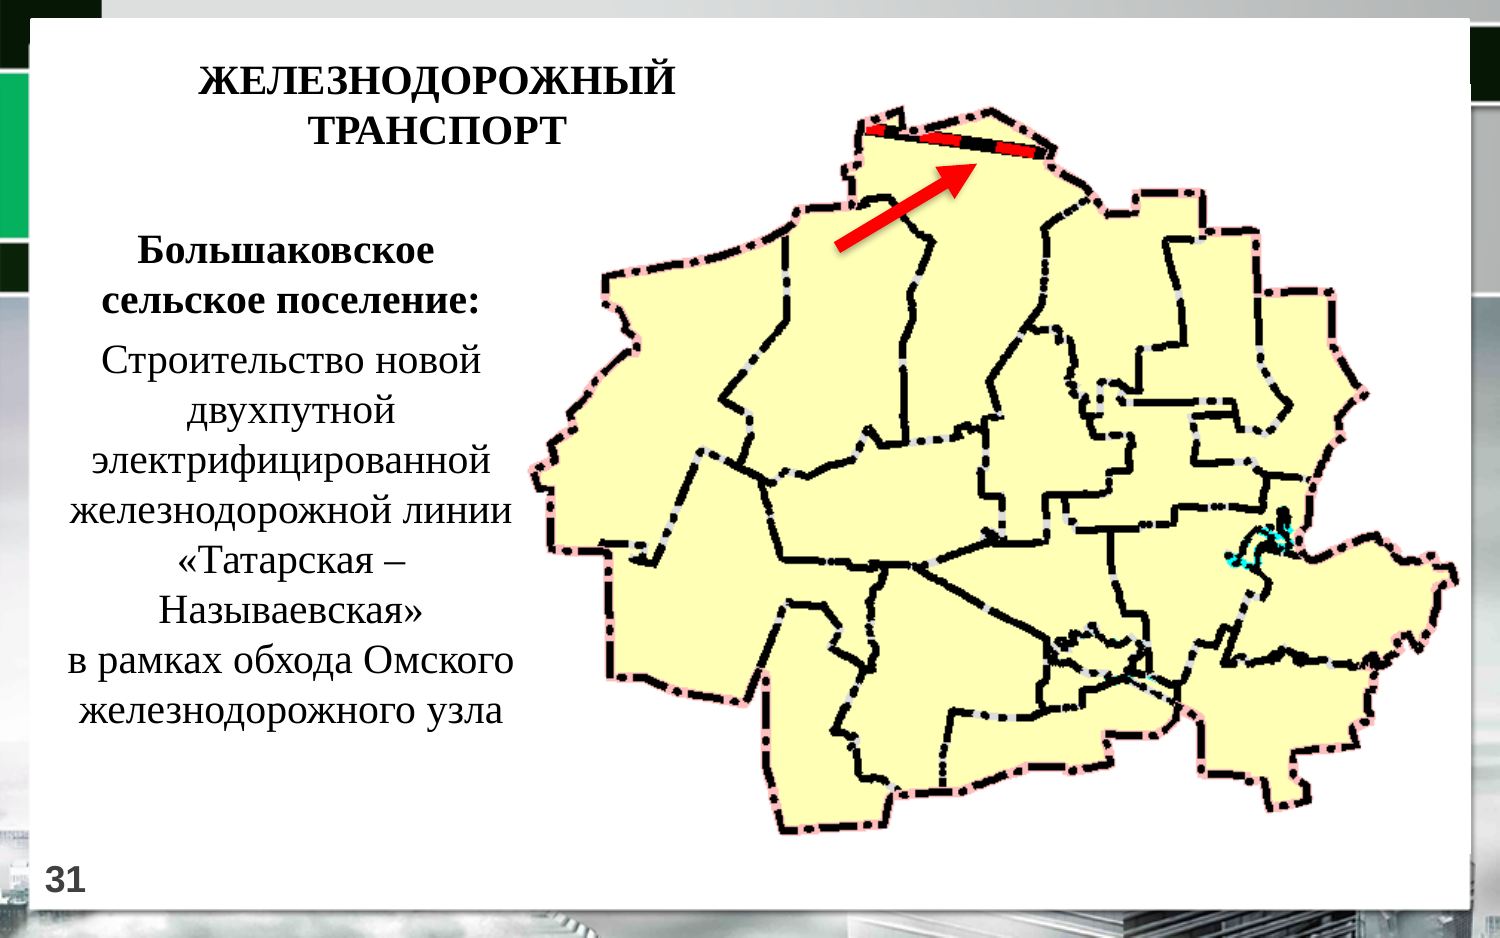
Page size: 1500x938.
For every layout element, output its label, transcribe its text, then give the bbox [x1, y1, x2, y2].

text_box Большаковское сельское поселение: Строительство новой двухпутной электрифицированной железнодорожной линии «Татарская – Называевская» в рамках обхода Омского железнодорожного узла [37, 214, 496, 740]
picture [0, 0, 1500, 938]
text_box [836, 163, 978, 248]
text_box ЖЕЛЕЗНОДОРОЖНЫЙ ТРАНСПОРТ [62, 45, 813, 161]
text_box 31 [30, 847, 102, 908]
text_box [30, 18, 1470, 152]
